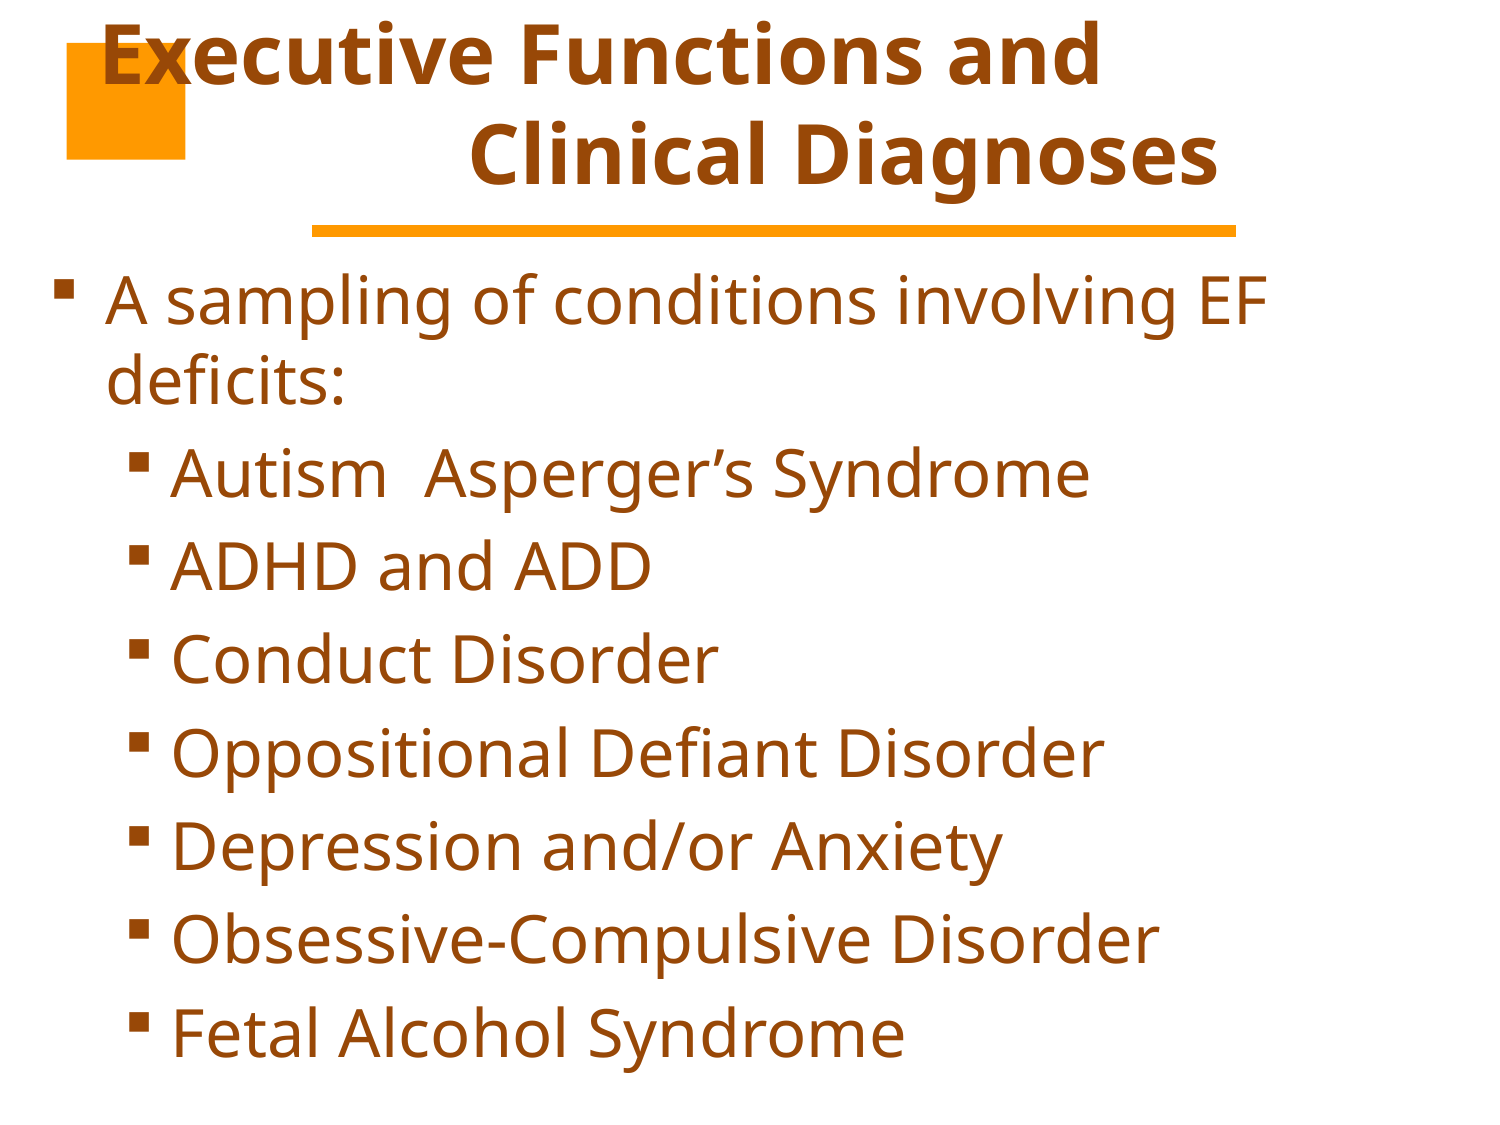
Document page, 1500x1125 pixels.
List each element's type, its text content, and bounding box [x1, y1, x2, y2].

title Executive Functions and Clinical Diagnoses [83, 14, 1270, 188]
text_box [64, 41, 83, 162]
list A sampling of conditions involving EF deficits: Autism Asperger’s Syndrome ADHD and ADD Conduct Disorder Oppositional Defiant Disorder Depression and/or Anxiety Obsessive-Compulsive Disorder Fetal Alcohol Syndrome [33, 249, 1472, 954]
